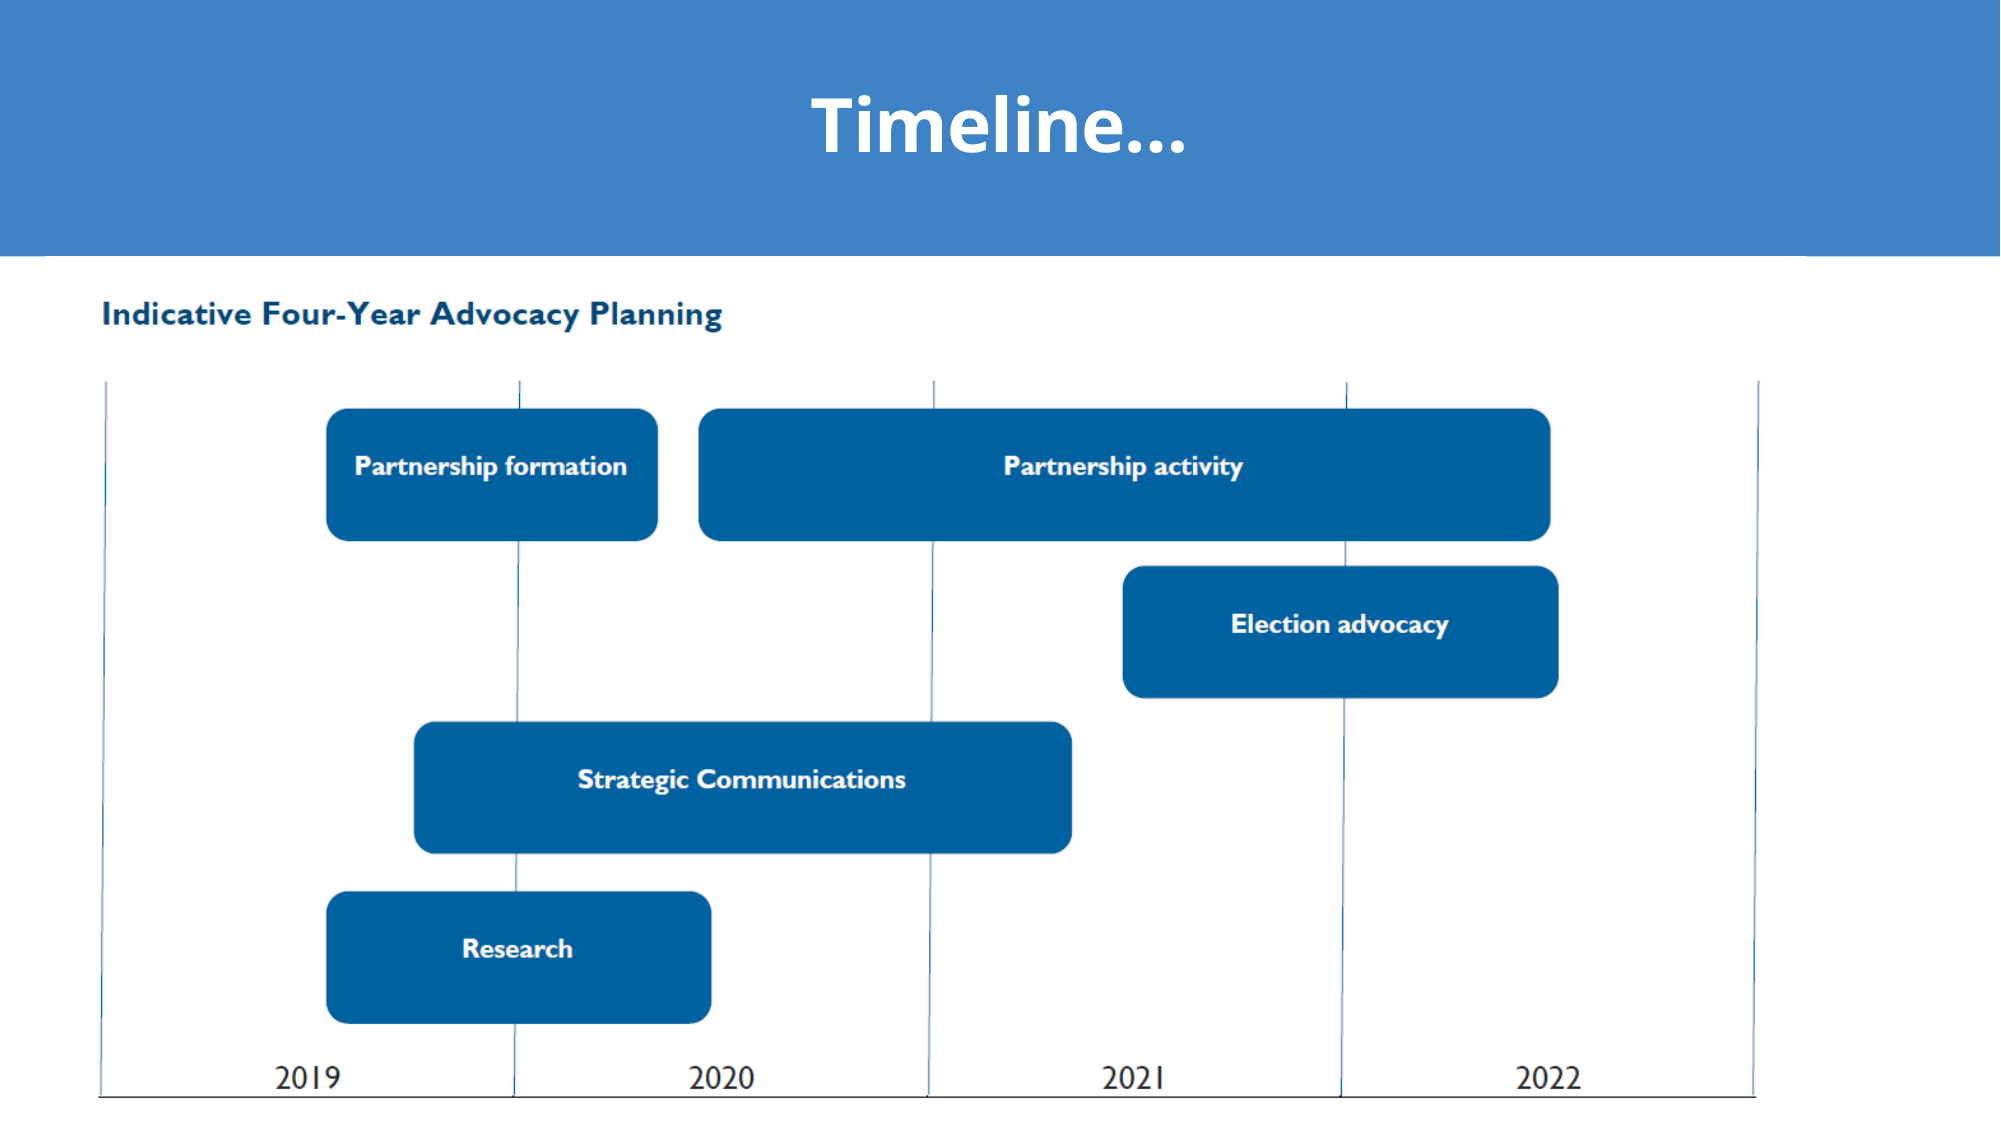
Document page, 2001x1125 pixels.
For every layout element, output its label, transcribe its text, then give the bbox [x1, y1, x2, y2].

picture [45, 256, 1806, 1113]
title Timeline… [0, 0, 2000, 257]
